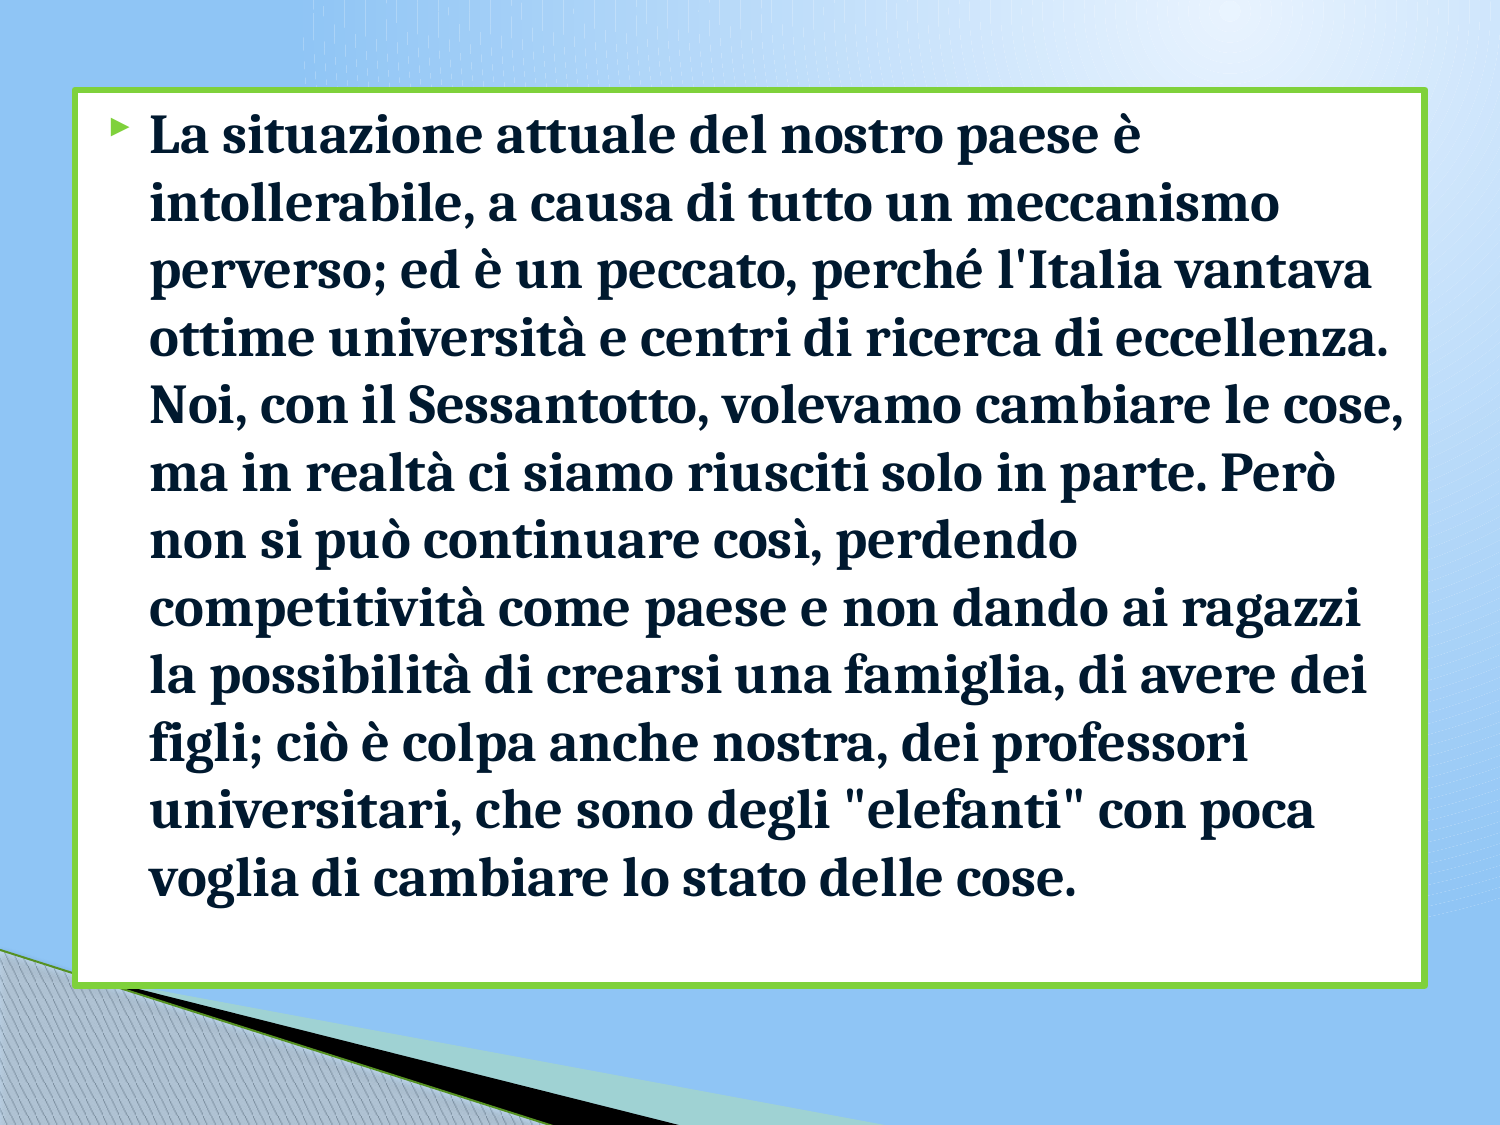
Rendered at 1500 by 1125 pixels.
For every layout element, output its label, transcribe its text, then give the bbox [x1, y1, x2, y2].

list La situazione attuale del nostro paese è intollerabile, a causa di tutto un meccanismo perverso; ed è un peccato, perché l'Italia vantava ottime università e centri di ricerca di eccellenza. Noi, con il Sessantotto, volevamo cambiare le cose, ma in realtà ci siamo riusciti solo in parte. Però non si può continuare così, perdendo competitività come paese e non dando ai ragazzi la possibilità di crearsi una famiglia, di avere dei figli; ciò è colpa anche nostra, dei professori universitari, che sono degli "elefanti" con poca voglia di cambiare lo stato delle cose. [72, 87, 1428, 989]
